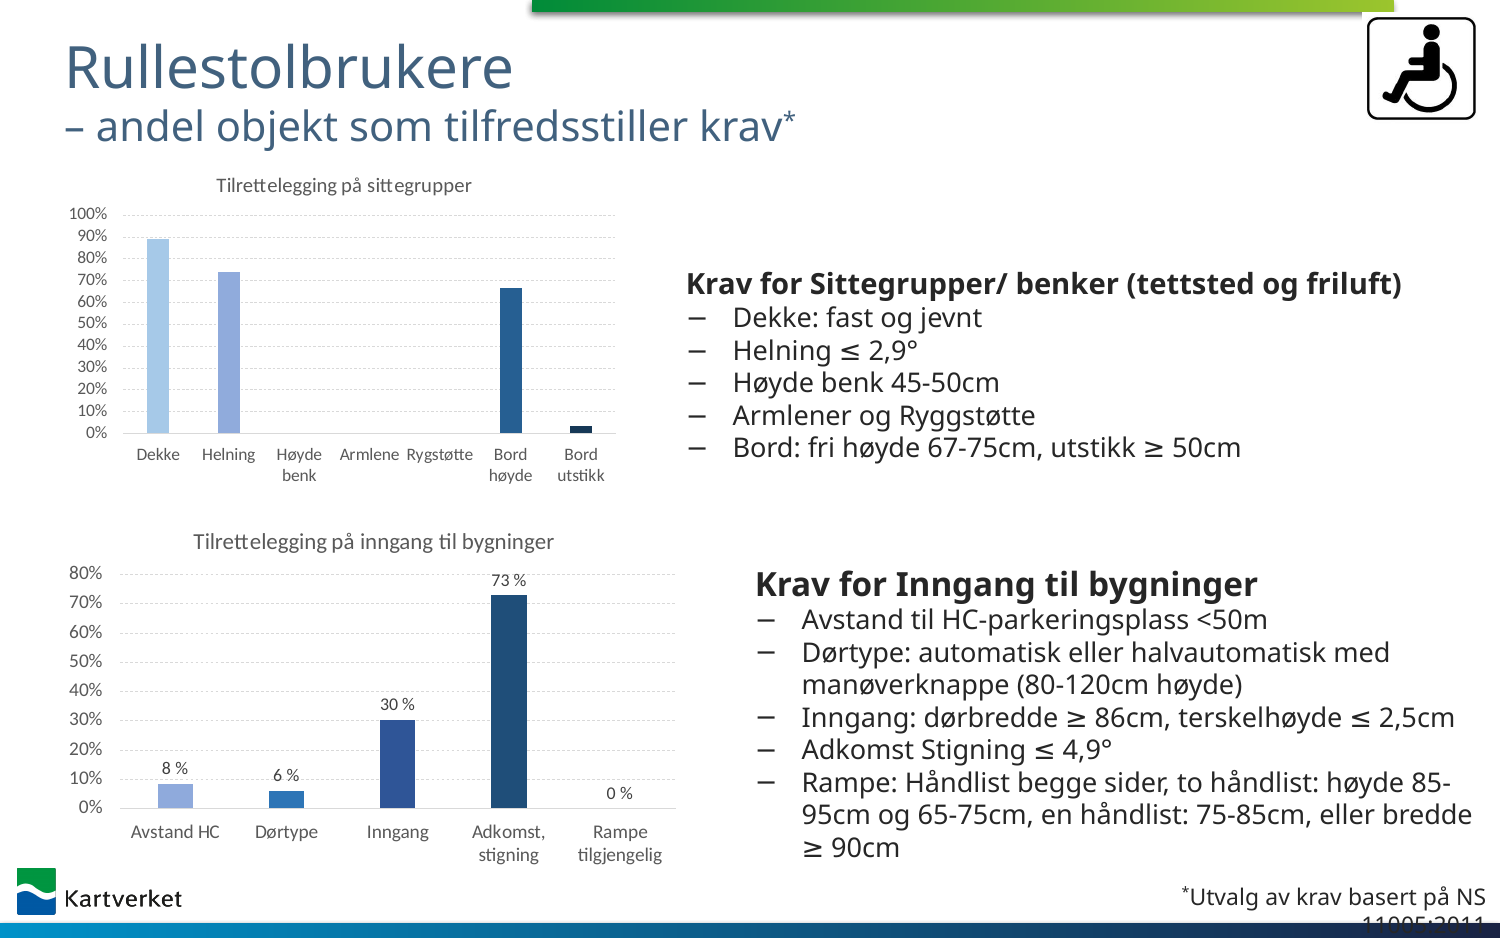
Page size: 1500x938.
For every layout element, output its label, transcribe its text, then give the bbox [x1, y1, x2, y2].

text_box *Utvalg av krav basert på NS 11005:2011 [1068, 873, 1500, 938]
picture [1362, 12, 1481, 126]
text_box Krav for Inngang til bygninger Avstand til HC-parkeringsplass <50m Dørtype: automatisk eller halvautomatisk med manøverknappe (80-120cm høyde) Inngang: dørbredde ≥ 86cm, terskelhøyde ≤ 2,5cm Adkomst Stigning ≤ 4,9° Rampe: Håndlist begge sider, to håndlist: høyde 85-95cm og 65-75cm, en håndlist: 75-85cm, eller bredde ≥ 90cm [740, 555, 1491, 870]
picture [62, 166, 626, 492]
picture [62, 520, 687, 874]
text_box Rullestolbrukere – andel objekt som tilfredsstiller krav* [49, 25, 1431, 158]
text_box Krav for Sittegrupper/ benker (tettsted og friluft) Dekke: fast og jevnt Helning ≤ 2,9° Høyde benk 45-50cm Armlener og Ryggstøtte Bord: fri høyde 67-75cm, utstikk ≥ 50cm [670, 258, 1418, 471]
